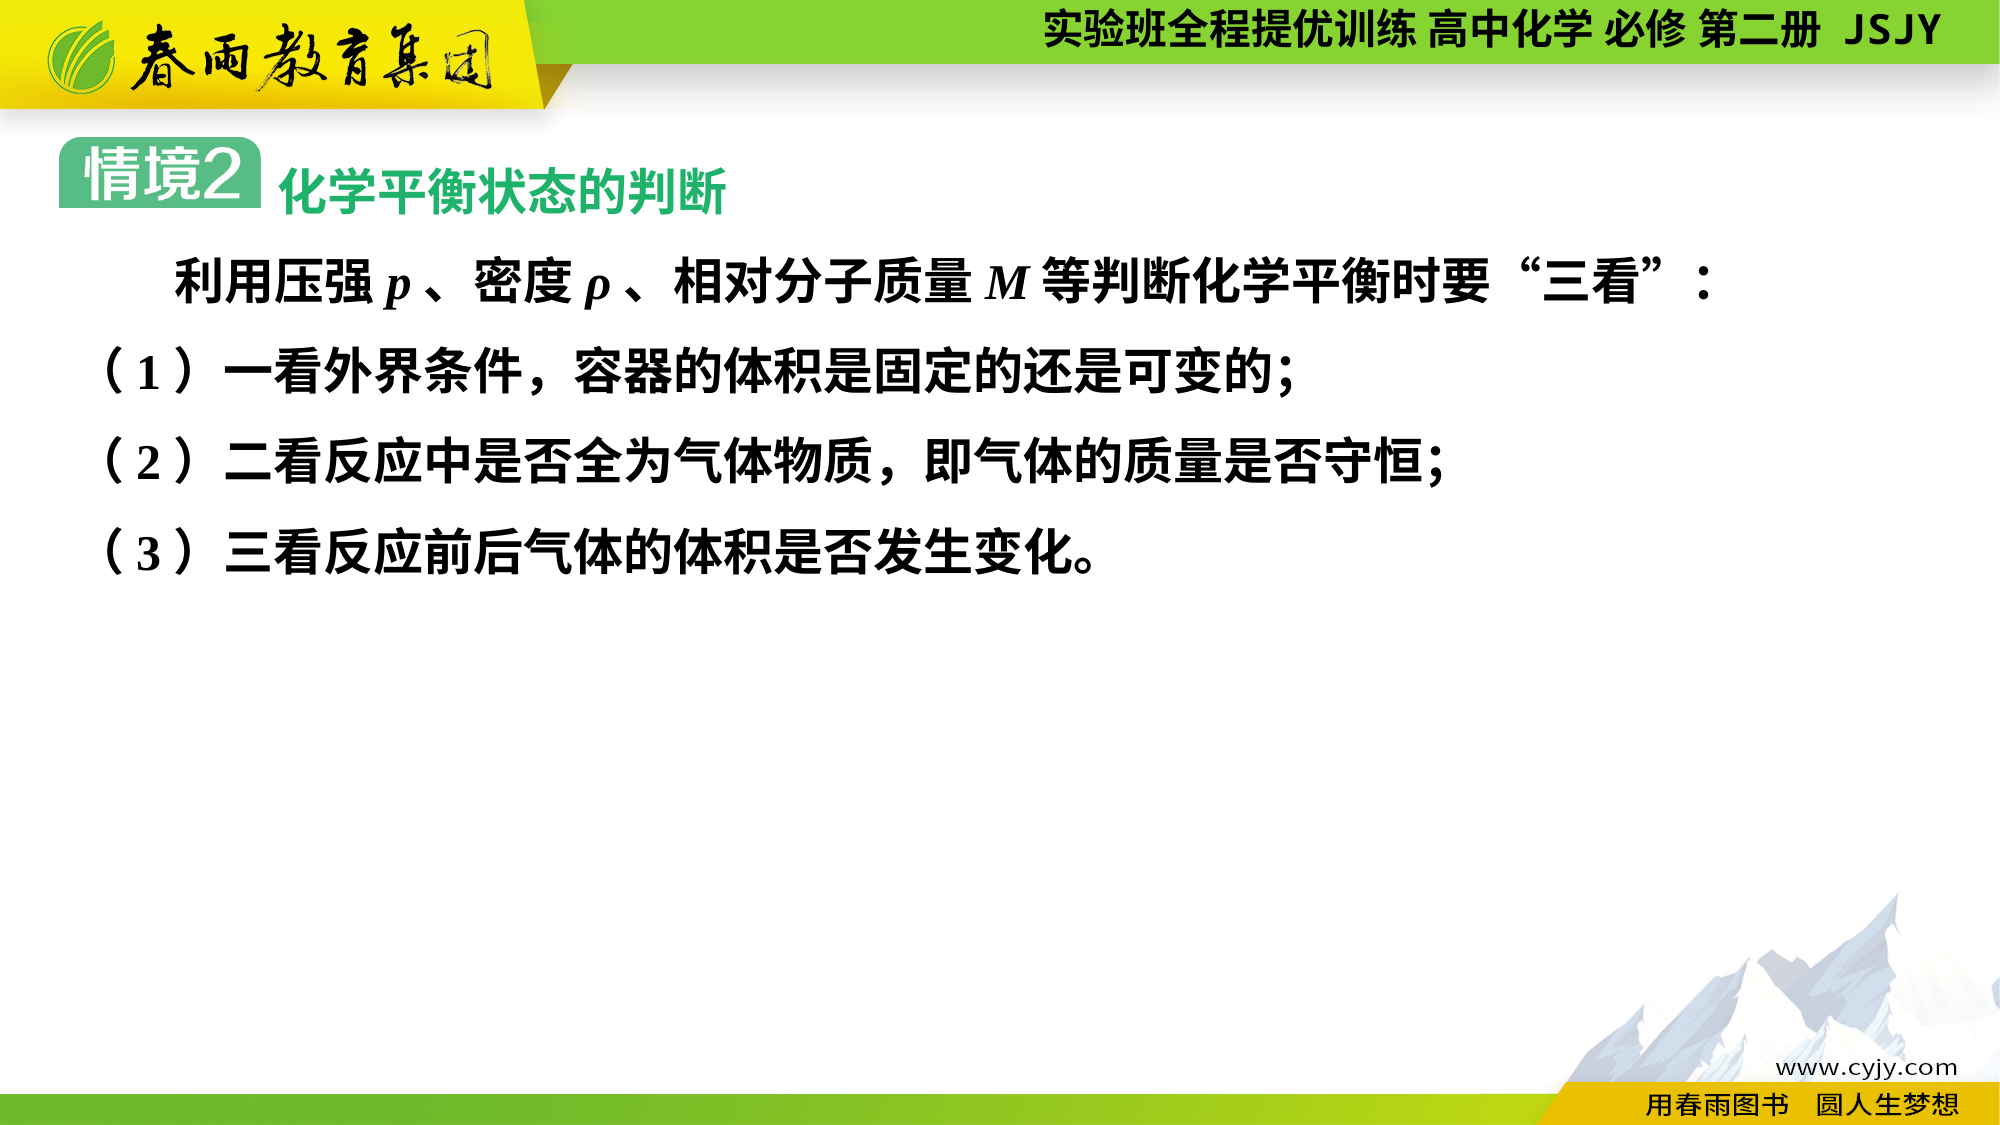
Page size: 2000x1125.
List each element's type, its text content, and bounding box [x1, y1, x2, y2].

list 化学平衡状态的判断 利用压强p、密度ρ、相对分子质量M等判断化学平衡时要“三看”： （1）一看外界条件，容器的体积是固定的还是可变的； （2）二看反应中是否全为气体物质，即气体的质量是否守恒； （3）三看反应前后气体的体积是否发生变化。 [59, 122, 1944, 592]
picture [0, 0, 2000, 1125]
